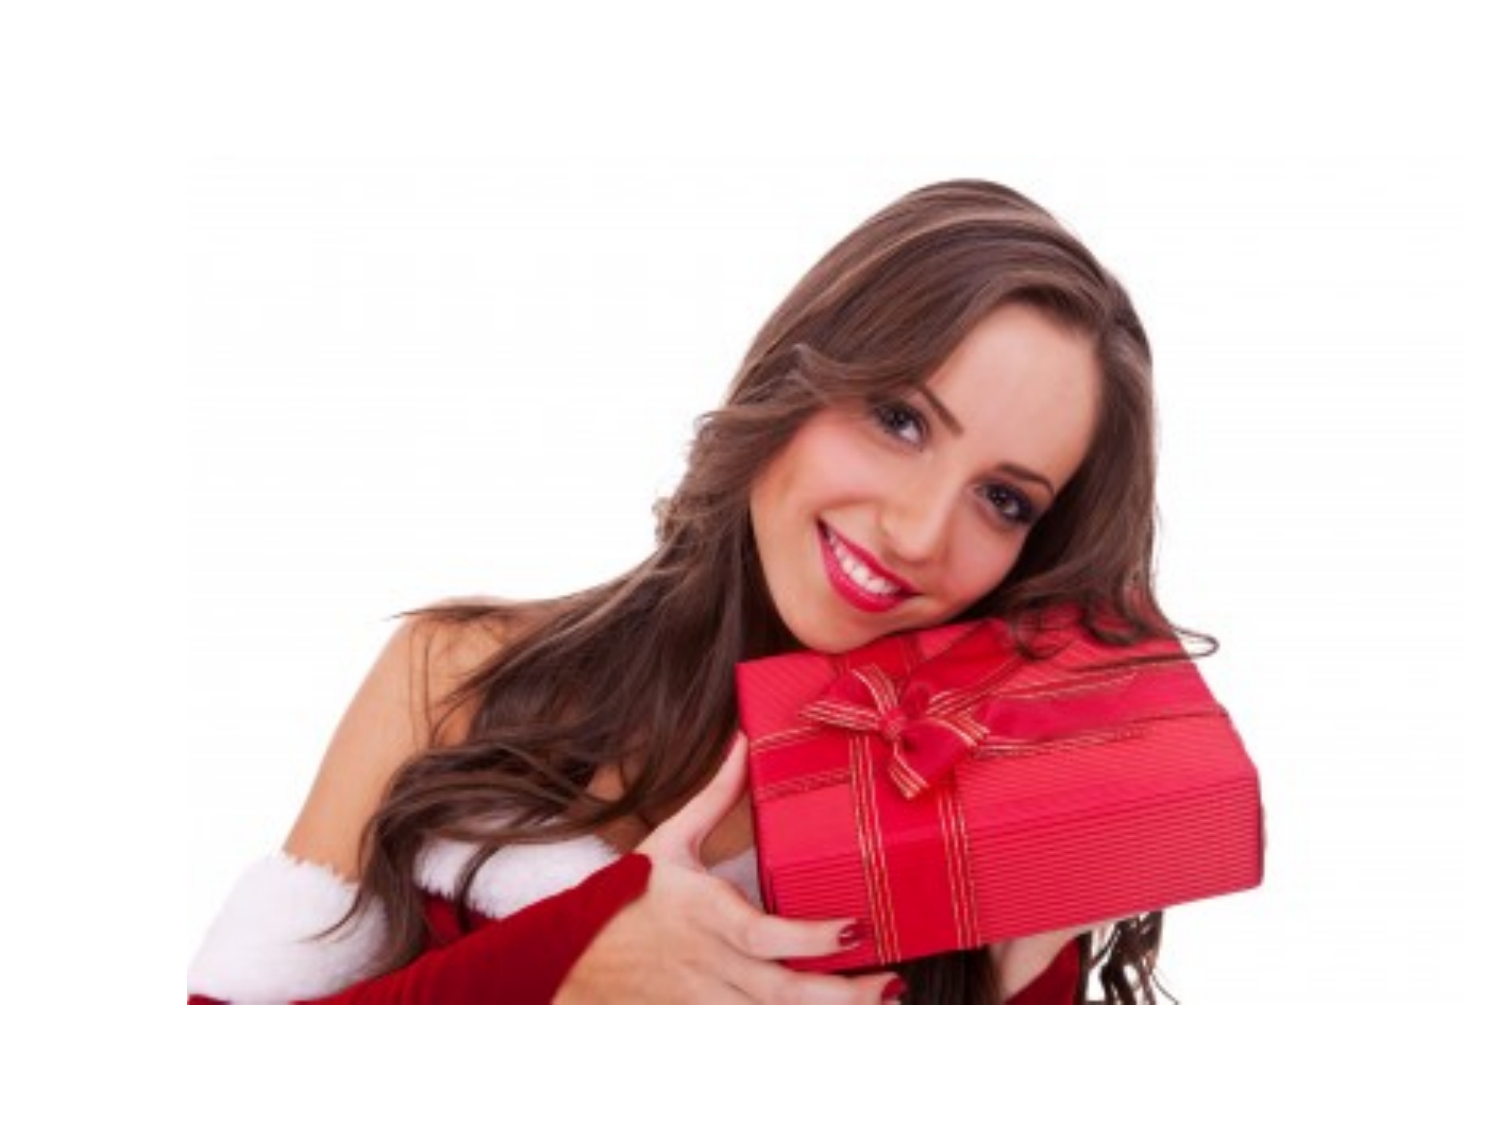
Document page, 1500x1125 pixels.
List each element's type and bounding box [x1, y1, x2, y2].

picture [187, 154, 1463, 1006]
